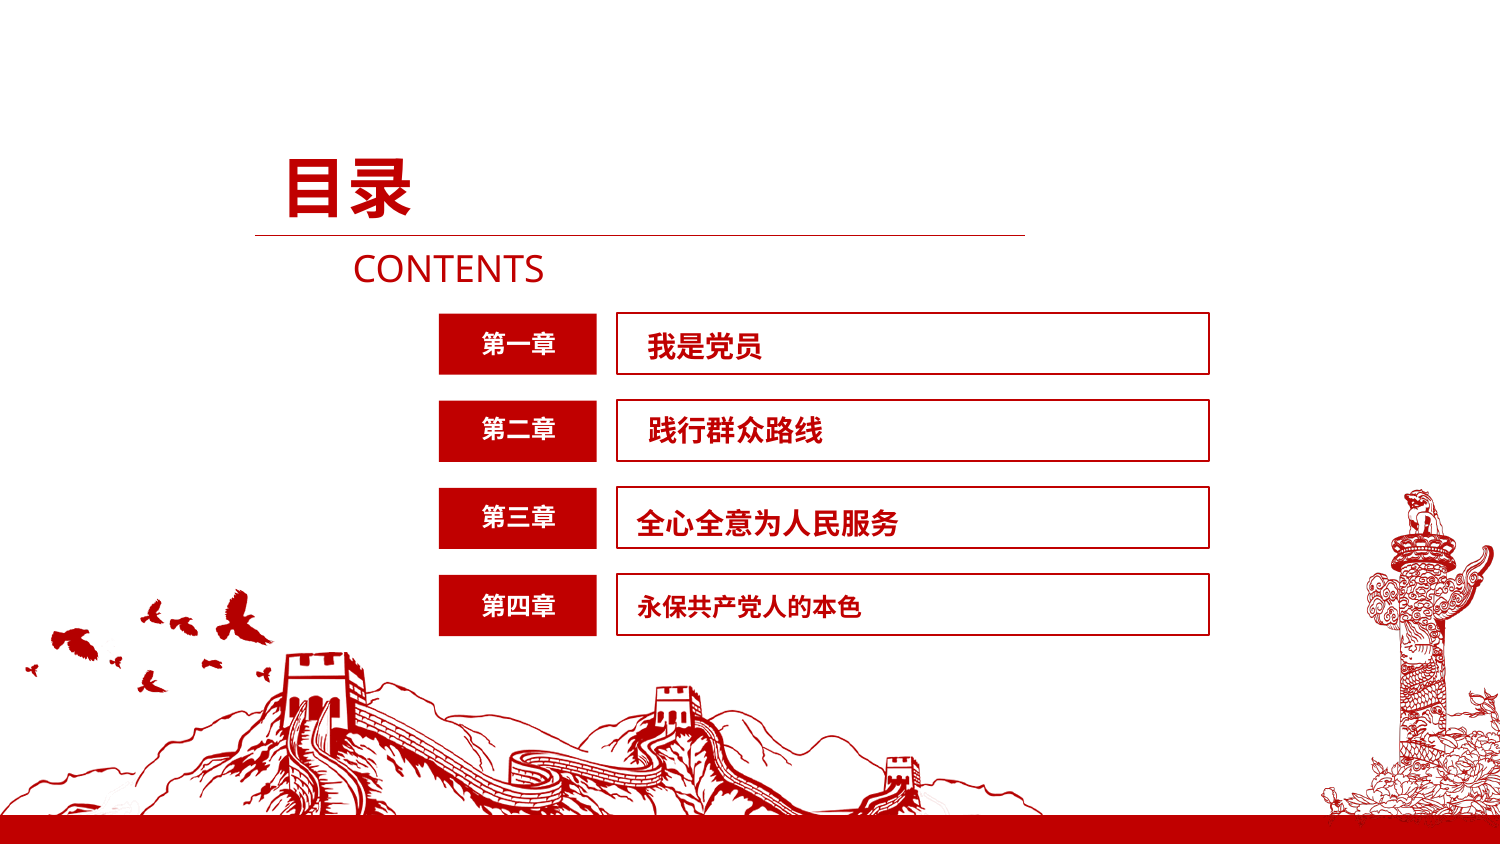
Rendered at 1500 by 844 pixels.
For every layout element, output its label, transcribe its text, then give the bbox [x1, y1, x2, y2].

text_box 第一章 [466, 321, 591, 367]
text_box 第二章 [466, 406, 578, 452]
text_box CONTENTS [338, 243, 584, 298]
text_box [615, 311, 1211, 376]
text_box 我是党员 [632, 321, 1174, 371]
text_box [0, 488, 1500, 844]
text_box 践行群众路线 [633, 405, 1176, 455]
text_box [437, 399, 599, 464]
text_box [437, 311, 599, 377]
text_box [615, 398, 1211, 463]
text_box 目录 [265, 138, 461, 233]
